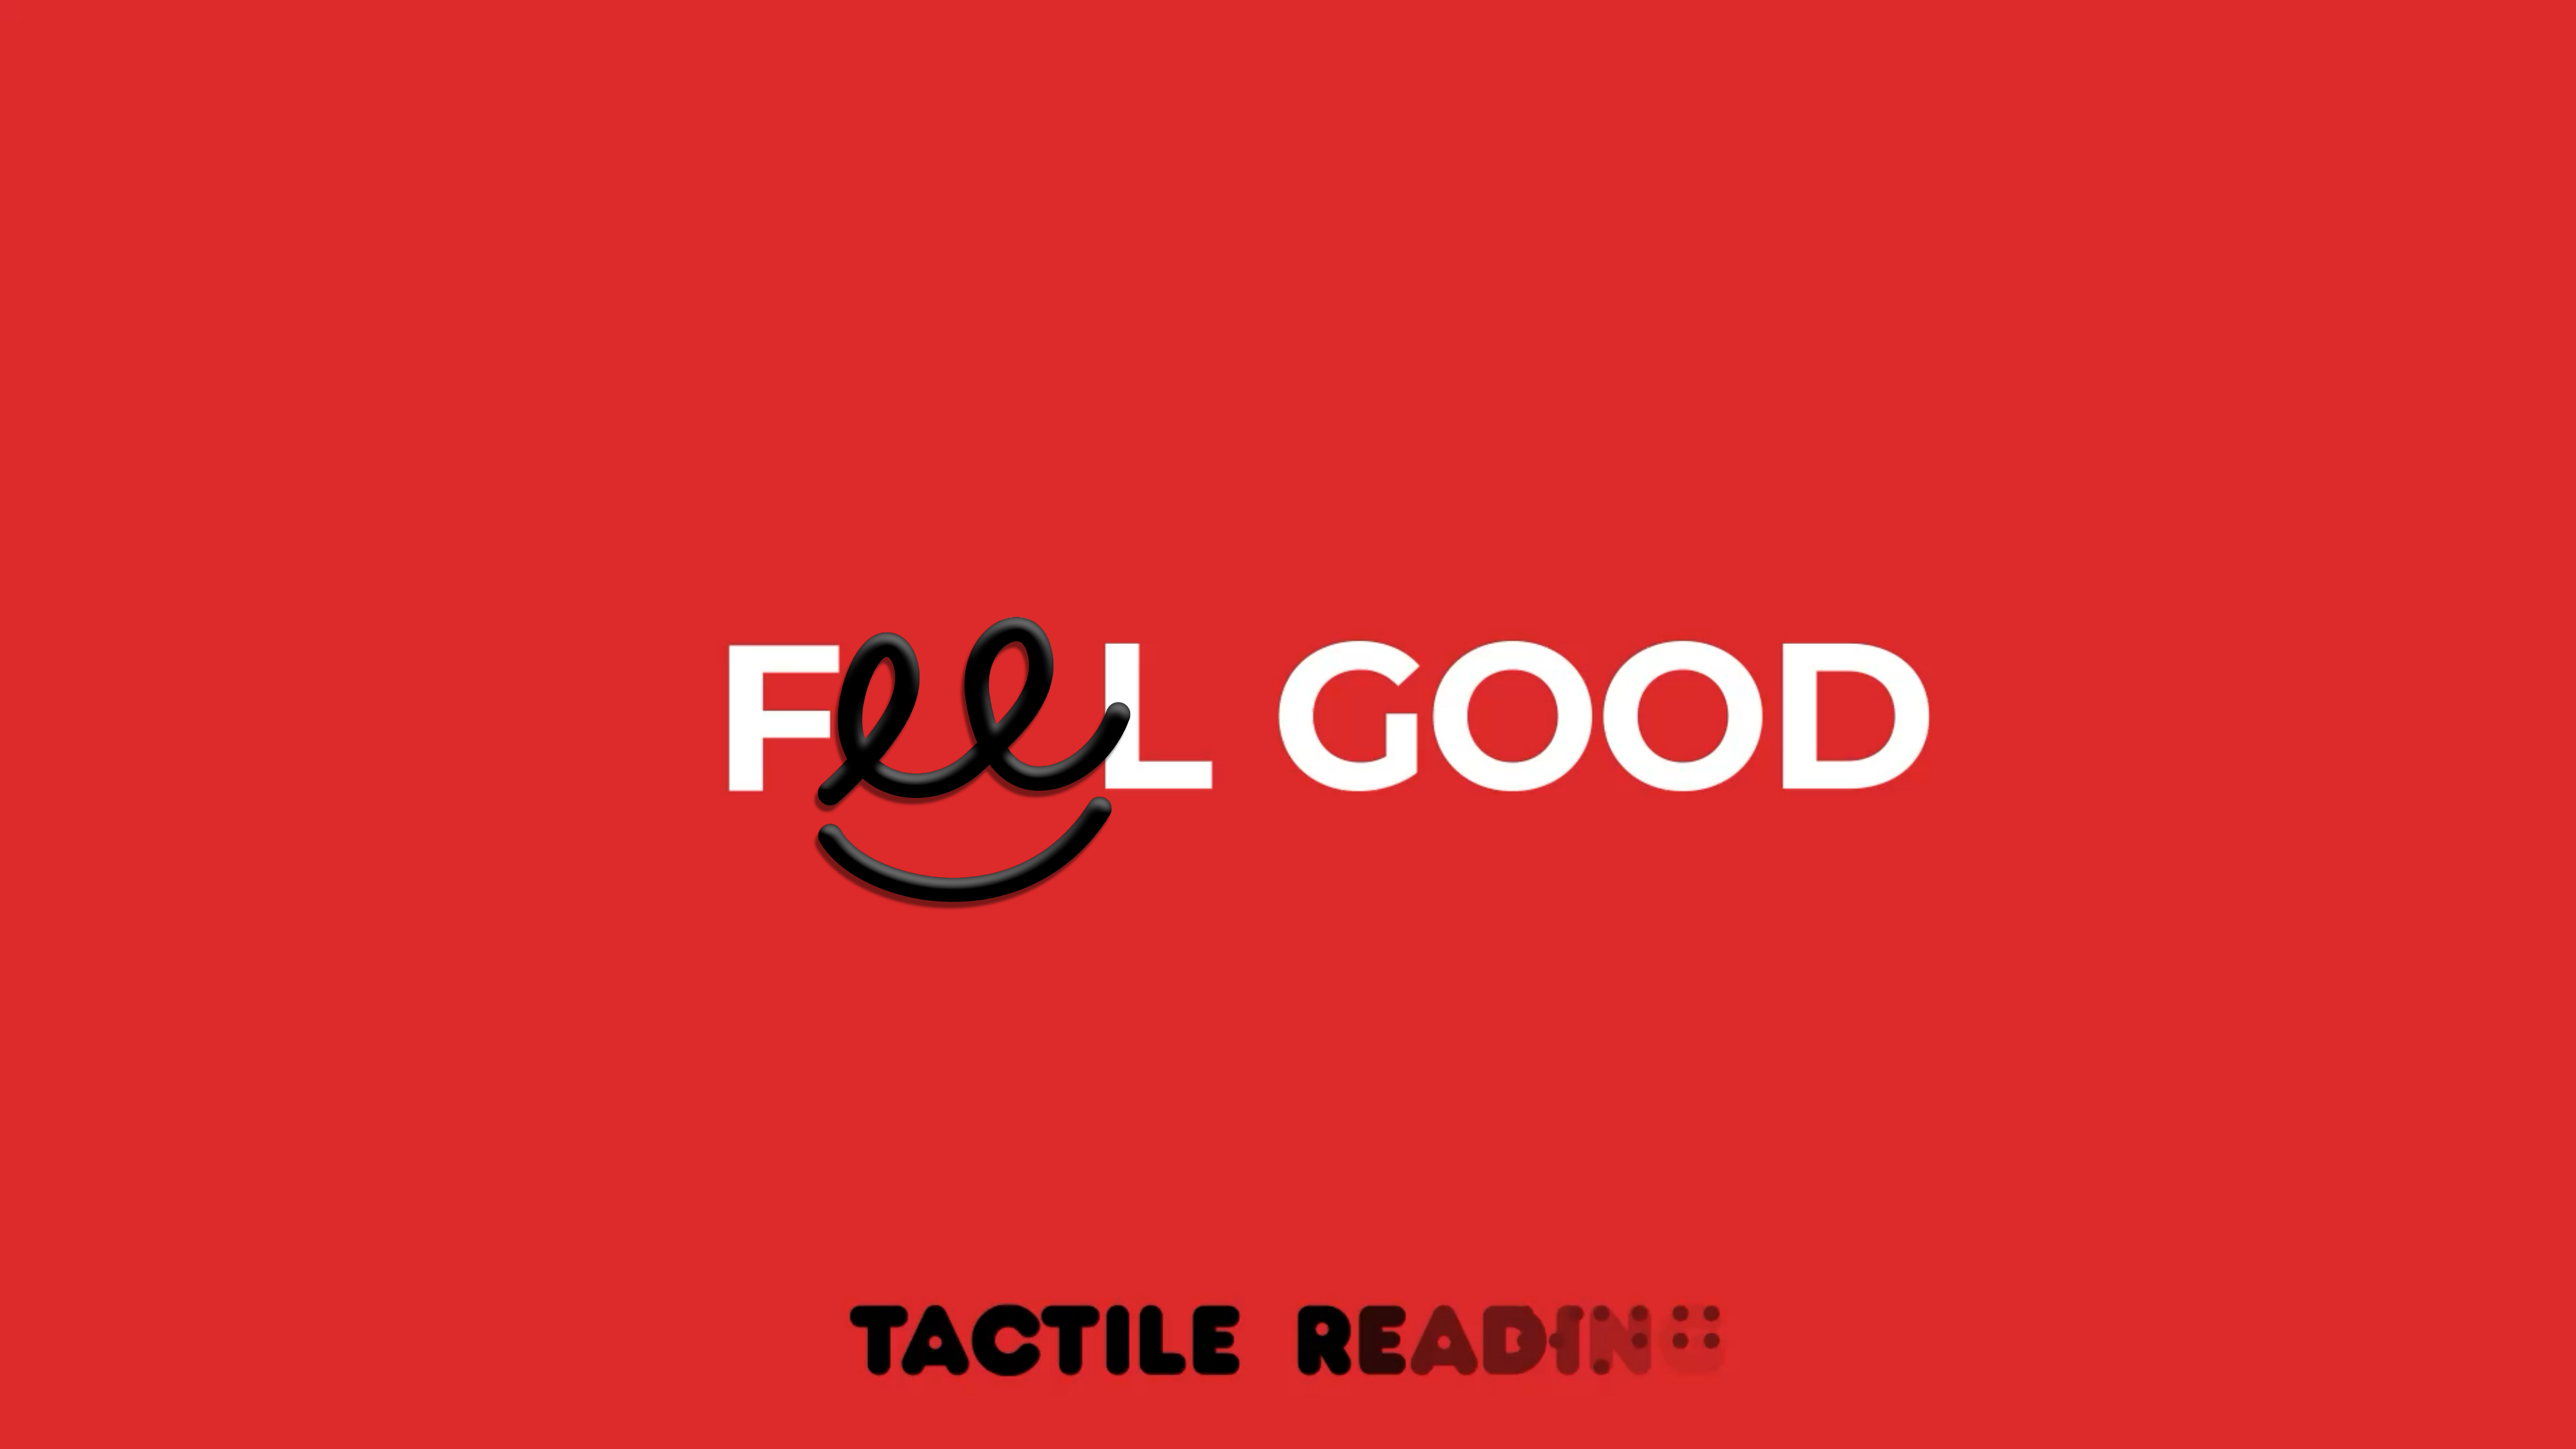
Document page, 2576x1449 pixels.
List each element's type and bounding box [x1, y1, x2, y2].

picture [767, 571, 1180, 947]
text_box [0, 0, 2576, 1449]
